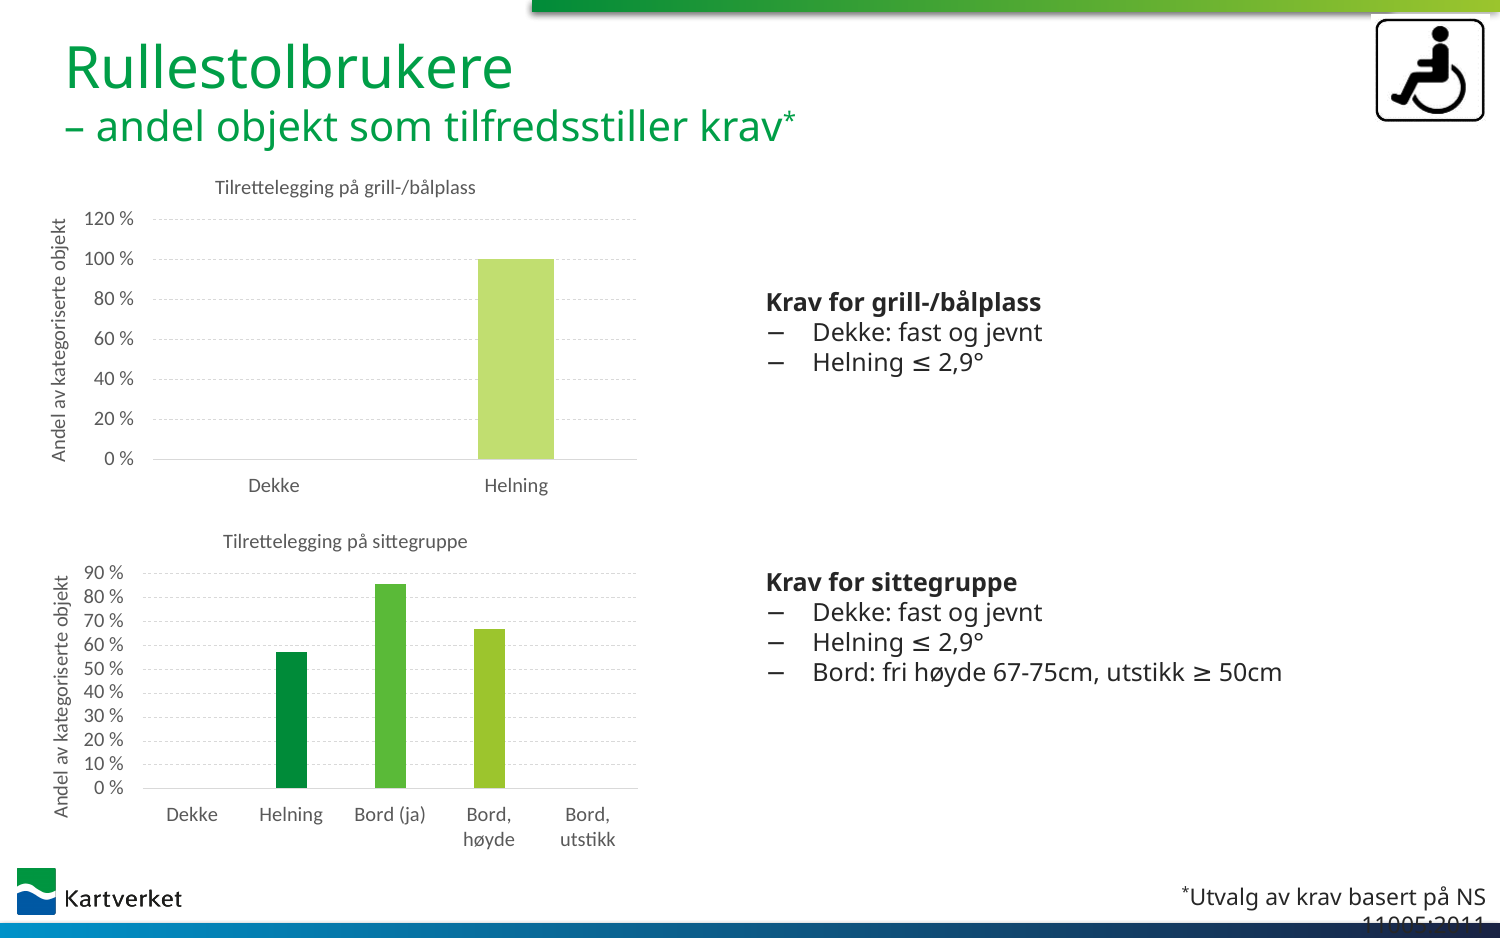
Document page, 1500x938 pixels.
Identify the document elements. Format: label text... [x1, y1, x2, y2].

text_box *Utvalg av krav basert på NS 11005:2011 [1068, 873, 1500, 938]
text_box Rullestolbrukere – andel objekt som tilfredsstiller krav* [49, 14, 1431, 158]
picture [41, 166, 650, 505]
picture [41, 520, 650, 859]
text_box Krav for sittegruppe Dekke: fast og jevnt Helning ≤ 2,9° Bord: fri høyde 67-75cm, utstikk ≥ 50cm [750, 559, 1500, 694]
picture [1371, 13, 1491, 127]
text_box Krav for grill-/bålplass Dekke: fast og jevnt Helning ≤ 2,9° [750, 279, 1452, 384]
